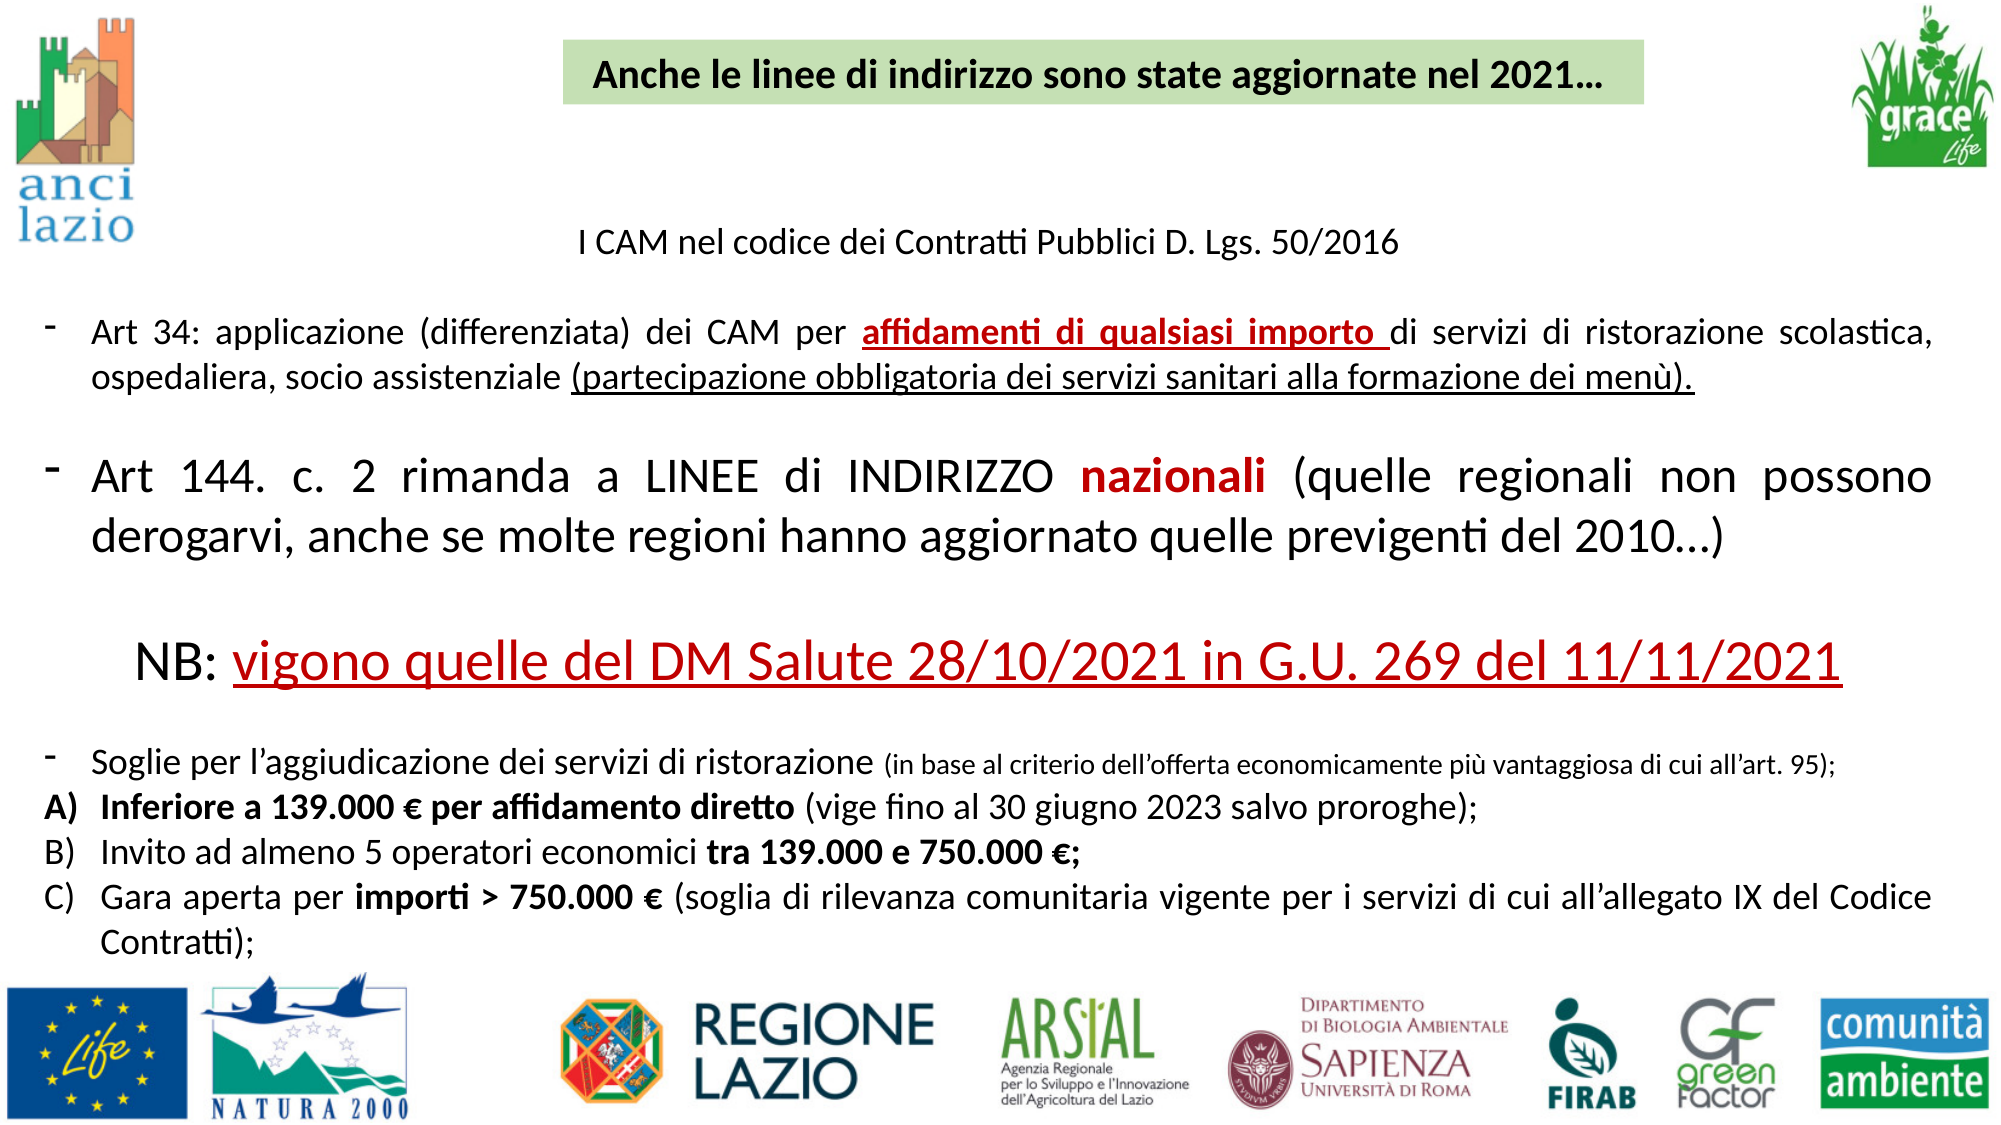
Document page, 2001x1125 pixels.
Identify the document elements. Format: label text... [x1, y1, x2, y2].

picture [1851, 3, 1996, 169]
picture [5, 3, 138, 256]
text_box Anche le linee di indirizzo sono state aggiornate nel 2021… [563, 39, 1645, 105]
text_box I CAM nel codice dei Contratti Pubblici D. Lgs. 50/2016 Art 34: applicazione (differenziata) dei CAM per affidamenti di qualsiasi importo di servizi di ristorazione scolastica, ospedaliera, socio assistenziale (partecipazione obbligatoria dei servizi sanitari alla formazione dei menù). Art 144. c. 2 rimanda a LINEE di INDIRIZZO nazionali (quelle regionali non possono derogarvi, anche se molte regioni hanno aggiornato quelle previgenti del 2010…) NB: vigono quelle del DM Salute 28/10/2021 in G.U. 269 del 11/11/2021 Soglie per l’aggiudicazione dei servizi di ristorazione (in base al criterio dell’offerta economicamente più vantaggiosa di cui all’art. 95); Inferiore a 139.000 € per affidamento diretto (vige fino al 30 giugno 2023 salvo proroghe); Invito ad almeno 5 operatori economici tra 139.000 e 750.000 €; Gara aperta per importi > 750.000 € (soglia di rilevanza comunitaria vigente per i servizi di cui all’allegato IX del Codice Contratti); [29, 210, 1949, 970]
picture [0, 972, 2000, 1123]
